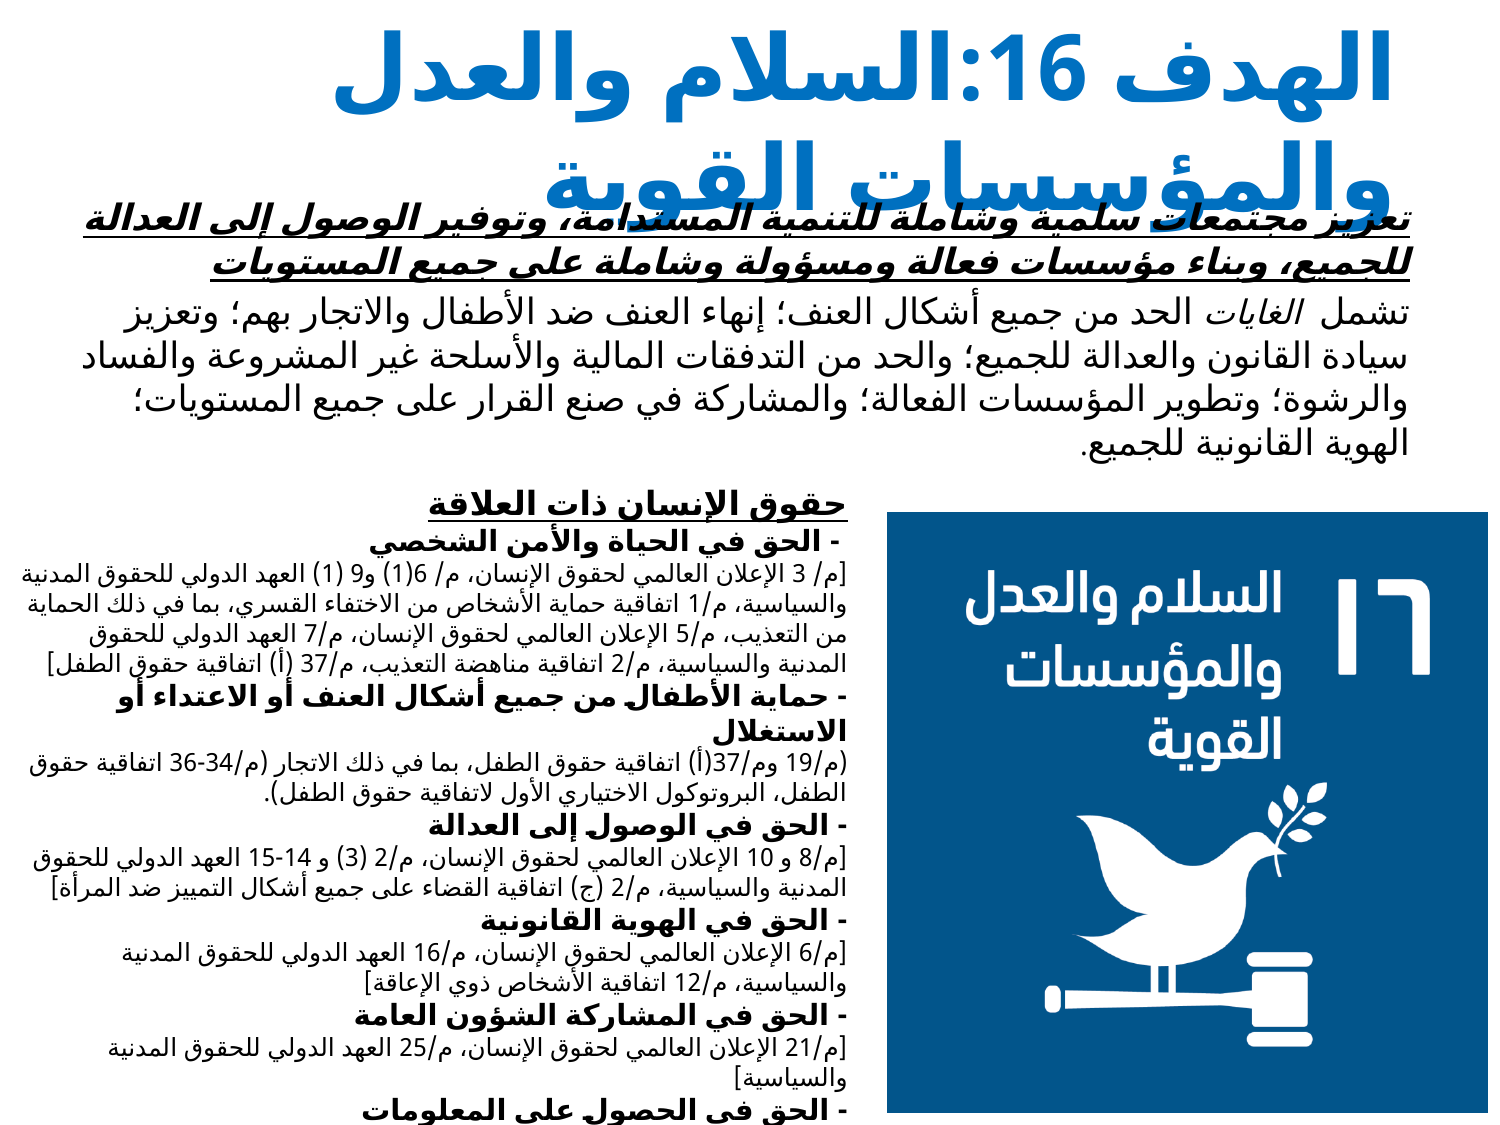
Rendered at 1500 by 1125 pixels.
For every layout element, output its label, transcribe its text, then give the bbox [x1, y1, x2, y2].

text_box حقوق الإنسان ذات العلاقة - الحق في الحياة والأمن الشخصي [م/ 3 الإعلان العالمي لحقوق الإنسان، م/ 6(1) و9 (1) العهد الدولي للحقوق المدنية والسياسية، م/1 اتفاقية حماية الأشخاص من الاختفاء القسري، بما في ذلك الحماية من التعذيب، م/5 الإعلان العالمي لحقوق الإنسان، م/7 العهد الدولي للحقوق المدنية والسياسية، م/2 اتفاقية مناهضة التعذيب، م/37 (أ) اتفاقية حقوق الطفل] - حماية الأطفال من جميع أشكال العنف أو الاعتداء أو الاستغلال (م/19 وم/37(أ) اتفاقية حقوق الطفل، بما في ذلك الاتجار (م/34-36 اتفاقية حقوق الطفل، البروتوكول الاختياري الأول لاتفاقية حقوق الطفل). - الحق في الوصول إلى العدالة [م/8 و 10 الإعلان العالمي لحقوق الإنسان، م/2 (3) و 14-15 العهد الدولي للحقوق المدنية والسياسية، م/2 (ج) اتفاقية القضاء على جميع أشكال التمييز ضد المرأة] - الحق في الهوية القانونية [م/6 الإعلان العالمي لحقوق الإنسان، م/16 العهد الدولي للحقوق المدنية والسياسية، م/12 اتفاقية الأشخاص ذوي الإعاقة] - الحق في المشاركة الشؤون العامة [م/21 الإعلان العالمي لحقوق الإنسان، م/25 العهد الدولي للحقوق المدنية والسياسية] - الحق في الحصول على المعلومات [م/19 الإعلان العالمي لحقوق الإنسان، م/19 (1) العهد الدولي للحقوق المدنية والسياسية] [0, 474, 863, 1125]
title الهدف 16:السلام والعدل والمؤسسات القوية [62, 24, 1413, 187]
list تعزيز مجتمعات سلمية وشاملة للتنمية المستدامة، وتوفير الوصول إلى العدالة للجميع، وبناء مؤسسات فعالة ومسؤولة وشاملة على جميع المستويات تشمل الغايات الحد من جميع أشكال العنف؛ إنهاء العنف ضد الأطفال والاتجار بهم؛ وتعزيز سيادة القانون والعدالة للجميع؛ والحد من التدفقات المالية والأسلحة غير المشروعة والفساد والرشوة؛ وتطوير المؤسسات الفعالة؛ والمشاركة في صنع القرار على جميع المستويات؛ الهوية القانونية للجميع. [50, 187, 1425, 500]
picture [887, 512, 1488, 1113]
